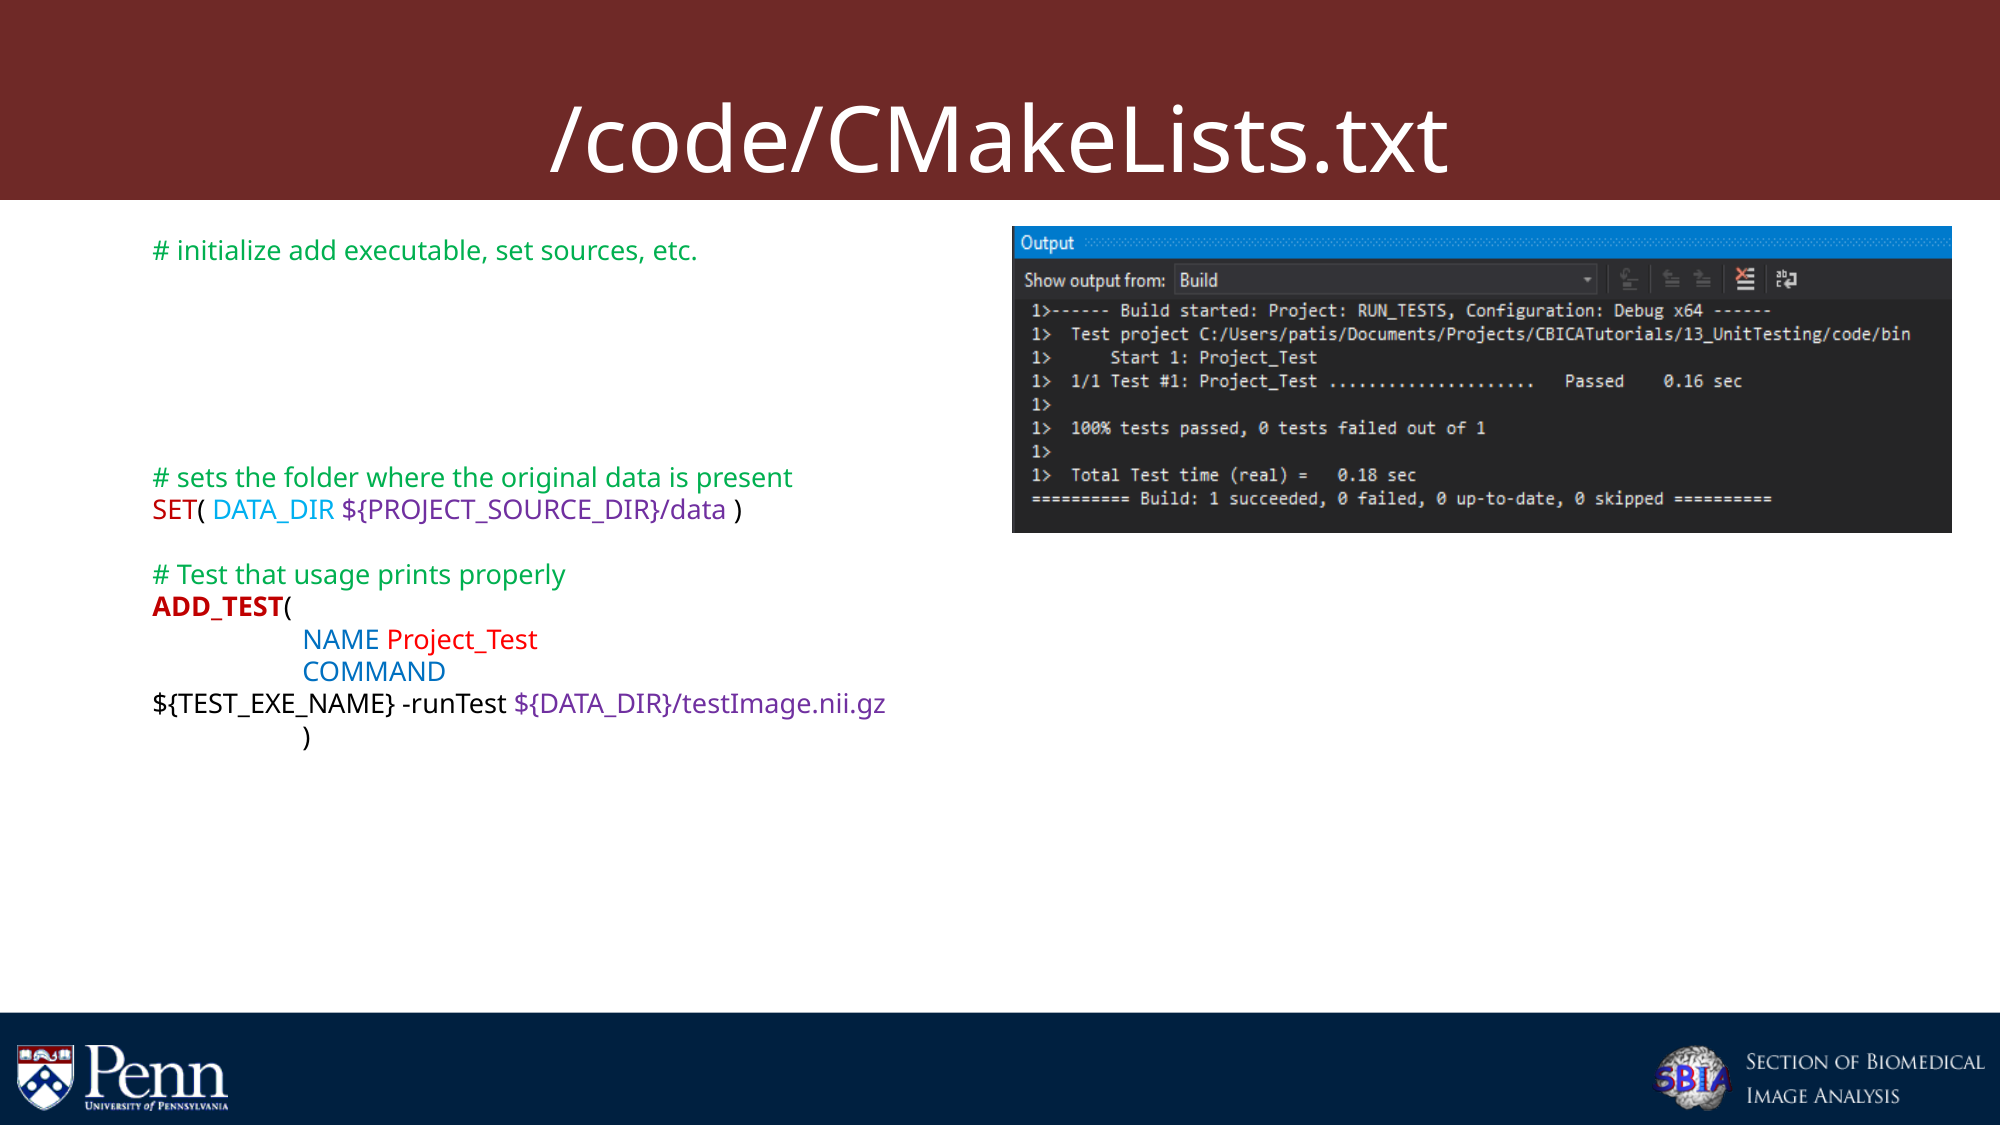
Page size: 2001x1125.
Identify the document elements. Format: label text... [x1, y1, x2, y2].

title /code/CMakeLists.txt [137, 0, 1863, 200]
picture [1012, 226, 1952, 533]
picture [1652, 1044, 1985, 1112]
list # initialize add executable, set sources, etc. # sets the folder where the original data is present SET( DATA_DIR ${PROJECT_SOURCE_DIR}/data ) # Test that usage prints properly ADD_TEST( NAME Project_Test COMMAND ${TEST_EXE_NAME} -runTest ${DATA_DIR}/testImage.nii.gz ) [137, 226, 985, 987]
picture [17, 1045, 228, 1111]
